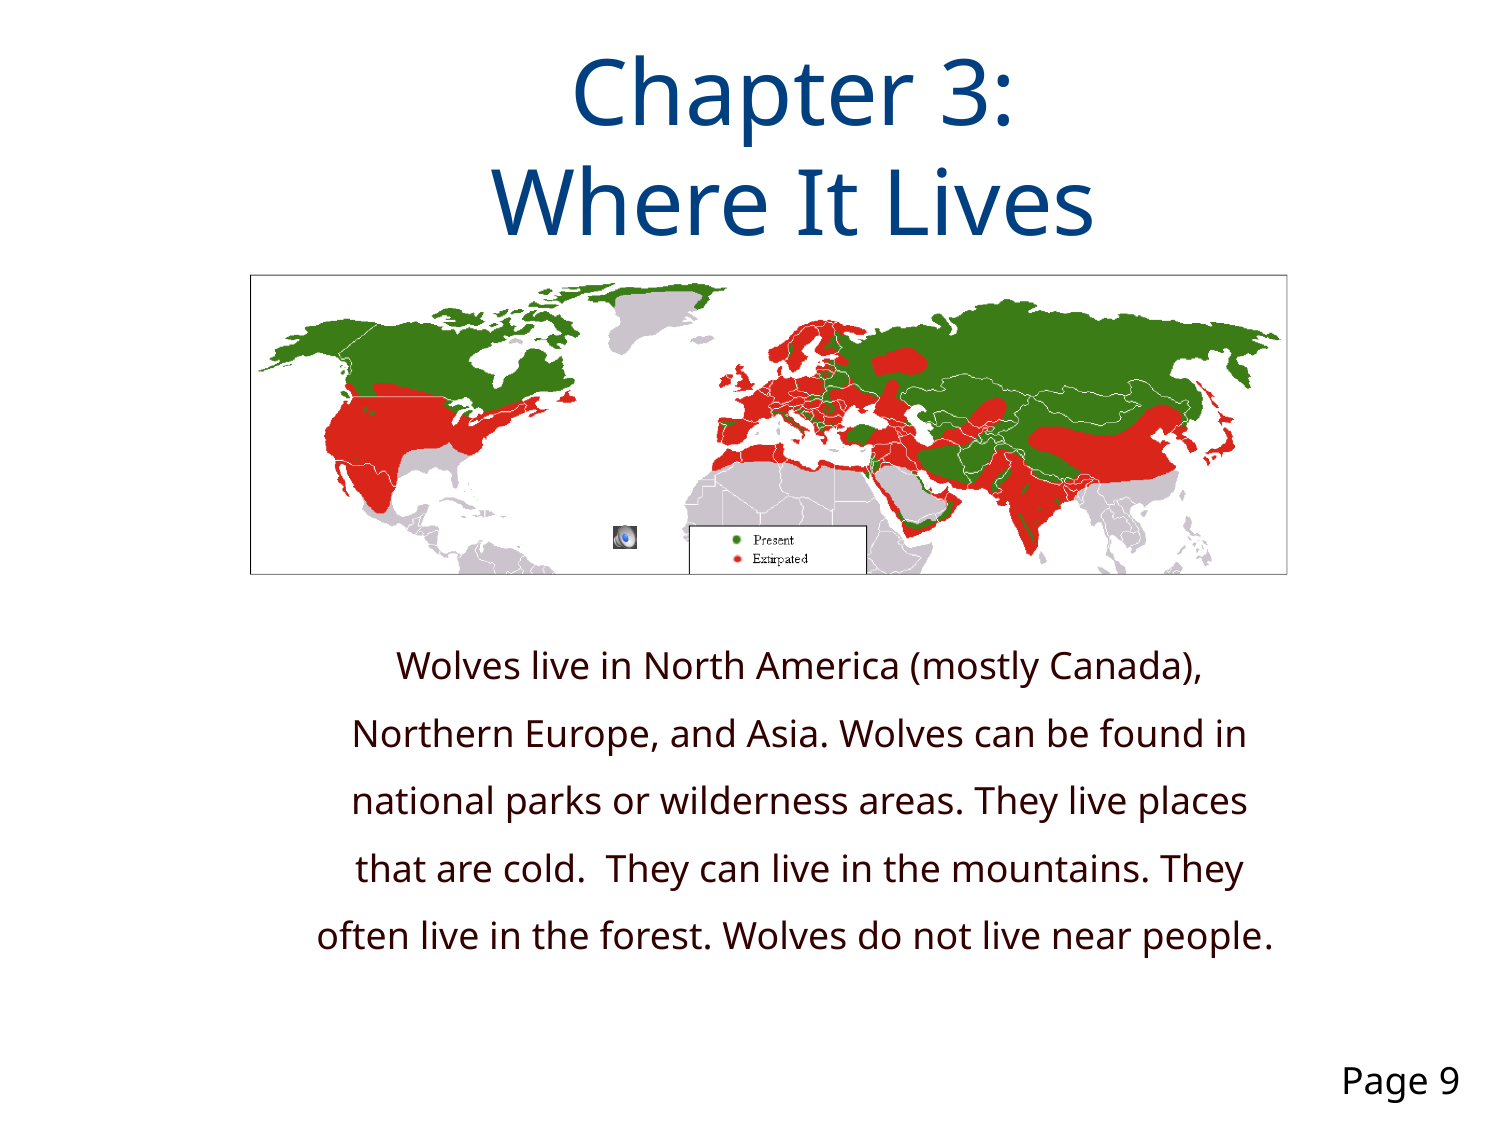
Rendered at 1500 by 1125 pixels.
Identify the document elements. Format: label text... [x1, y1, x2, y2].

text_box Wolves live in North America (mostly Canada), Northern Europe, and Asia. Wolves can be found in national parks or wilderness areas. They live places that are cold. They can live in the mountains. They often live in the forest. Wolves do not live near people. [300, 612, 1300, 1033]
title Chapter 3: Where It Lives [212, 49, 1376, 238]
picture [249, 274, 1288, 576]
